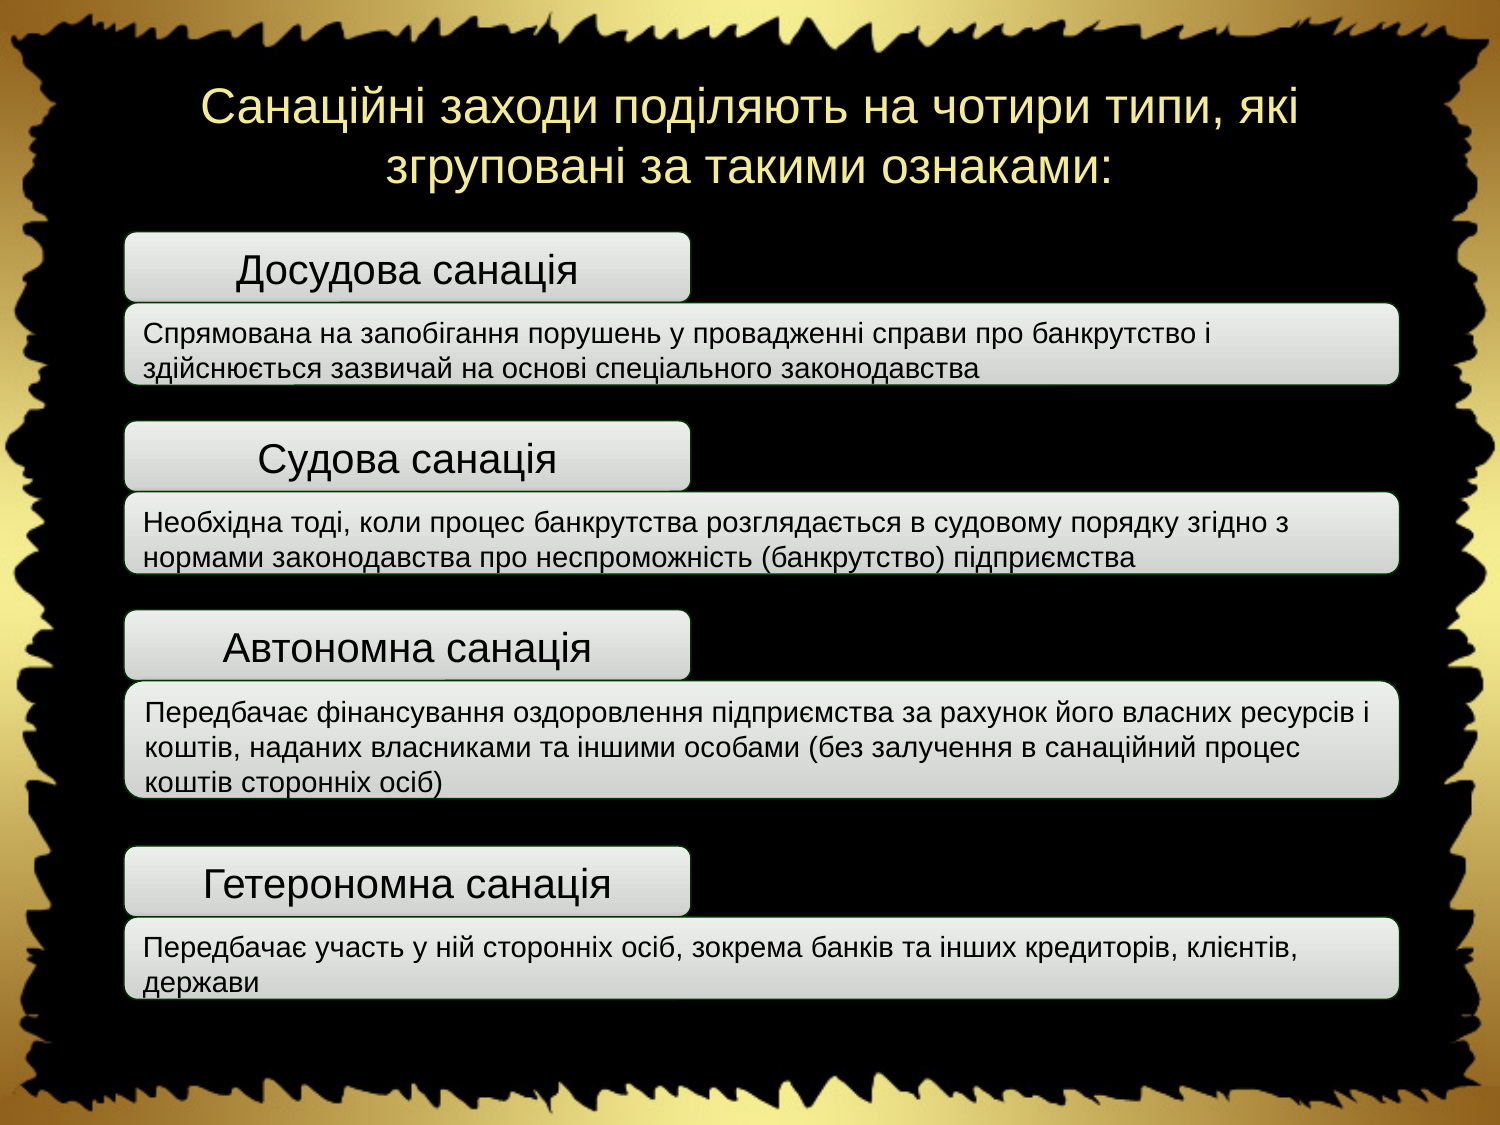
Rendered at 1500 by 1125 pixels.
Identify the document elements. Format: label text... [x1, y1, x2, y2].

text_box Досудова санація [123, 230, 692, 302]
text_box Автономна санація [123, 608, 692, 681]
text_box Судова санація [123, 419, 692, 491]
text_box Передбачає участь у ній сторонніх осіб, зокрема банків та інших кредиторів, клієнтів, держави [123, 916, 1401, 1001]
text_box Гетерономна санація [123, 845, 692, 916]
text_box Передбачає фінансування оздоровлення підприємства за рахунок його власних ресурсів і коштів, наданих власниками та іншими особами (без залучення в санаційний процес коштів сторонніх осіб) [123, 679, 1401, 800]
picture [0, 0, 1500, 1125]
text_box Санаційні заходи поділяють на чотири типи, які згруповані за такими ознаками: [123, 66, 1376, 202]
text_box Необхідна тоді, коли процес банкрутства розглядається в судовому порядку згідно з нормами законодавства про неспроможність (банкрутство) підприємства [123, 490, 1401, 576]
text_box Спрямована на запобігання порушень у провадженні справи про банкрутство і здійснюється зазвичай на основі спеціального законодавства [123, 301, 1401, 387]
